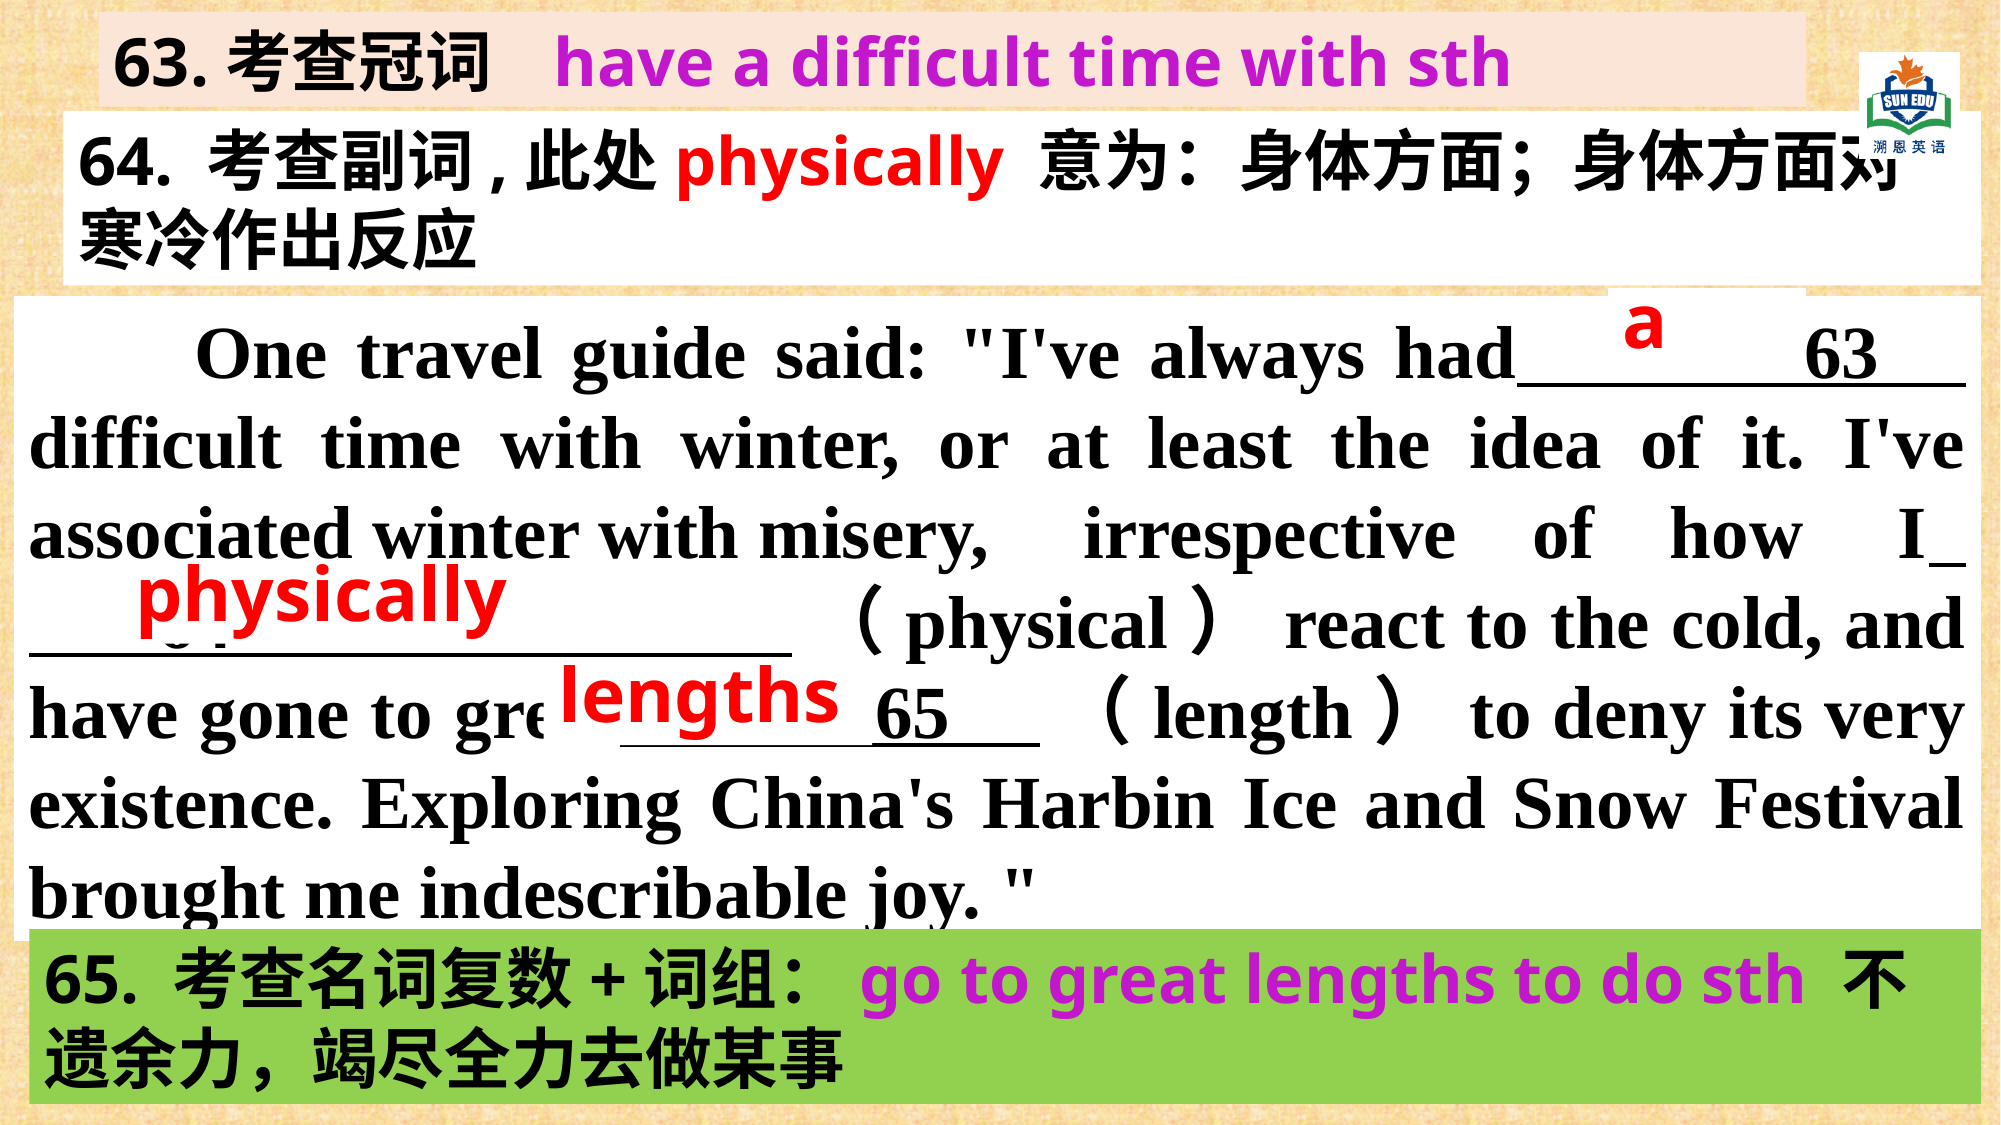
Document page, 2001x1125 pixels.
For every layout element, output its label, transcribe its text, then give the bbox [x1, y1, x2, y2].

text_box One travel guide said: "I've always had 63 difficult time with winter, or at least the idea of it. I've associated winter with misery, irrespective of how I 64 （physical）react to the cold, and have gone to great 65 （length）to deny its very existence. Exploring China's Harbin Ice and Snow Festival brought me indescribable joy. " [13, 296, 1982, 941]
text_box lengths [543, 661, 873, 746]
text_box physically [120, 560, 673, 644]
text_box 63.考查冠词 have a difficult time with sth [98, 11, 1807, 107]
text_box a [1608, 287, 1807, 372]
text_box 65. 考查名词复数+词组：go to great lengths to do sth 不遗余力，竭尽全力去做某事 [29, 929, 1982, 1104]
picture [0, 0, 2001, 1125]
text_box 64. 考查副词,此处physically 意为：身体方面；身体方面对寒冷作出反应 [63, 110, 1982, 286]
